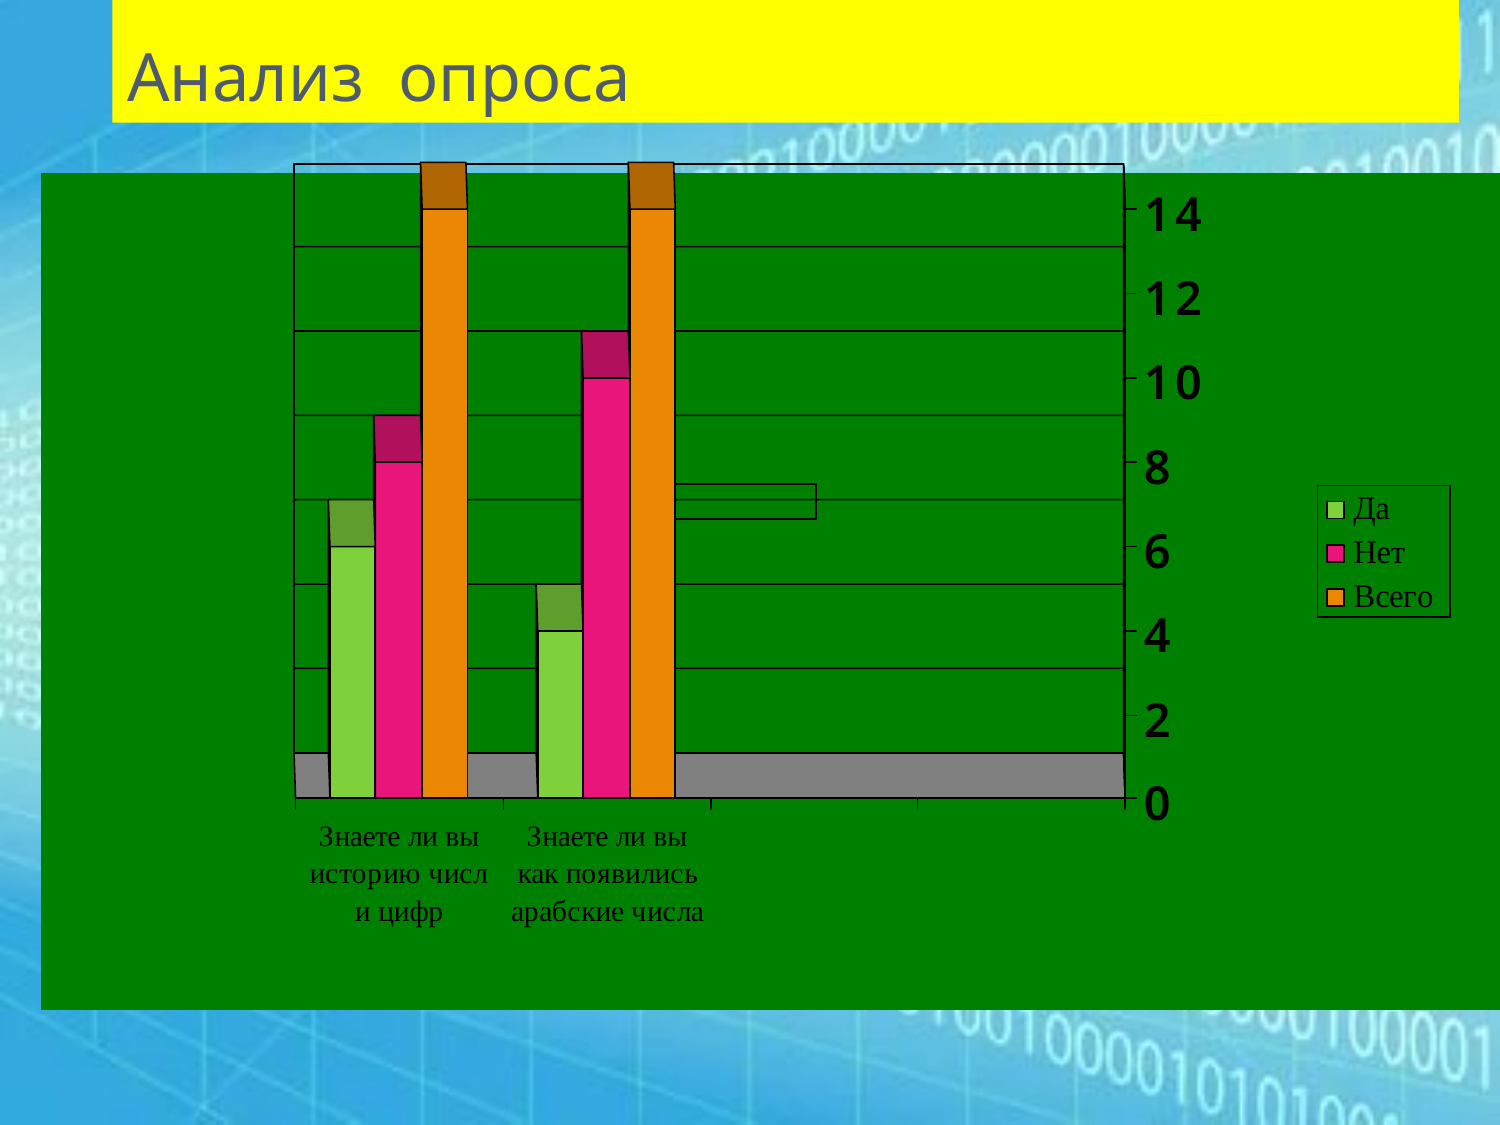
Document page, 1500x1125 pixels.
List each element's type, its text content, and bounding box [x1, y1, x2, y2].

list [40, 172, 1500, 1011]
title Анализ опроса [111, 0, 1460, 123]
picture [0, 0, 1500, 1125]
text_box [182, 136, 1467, 966]
